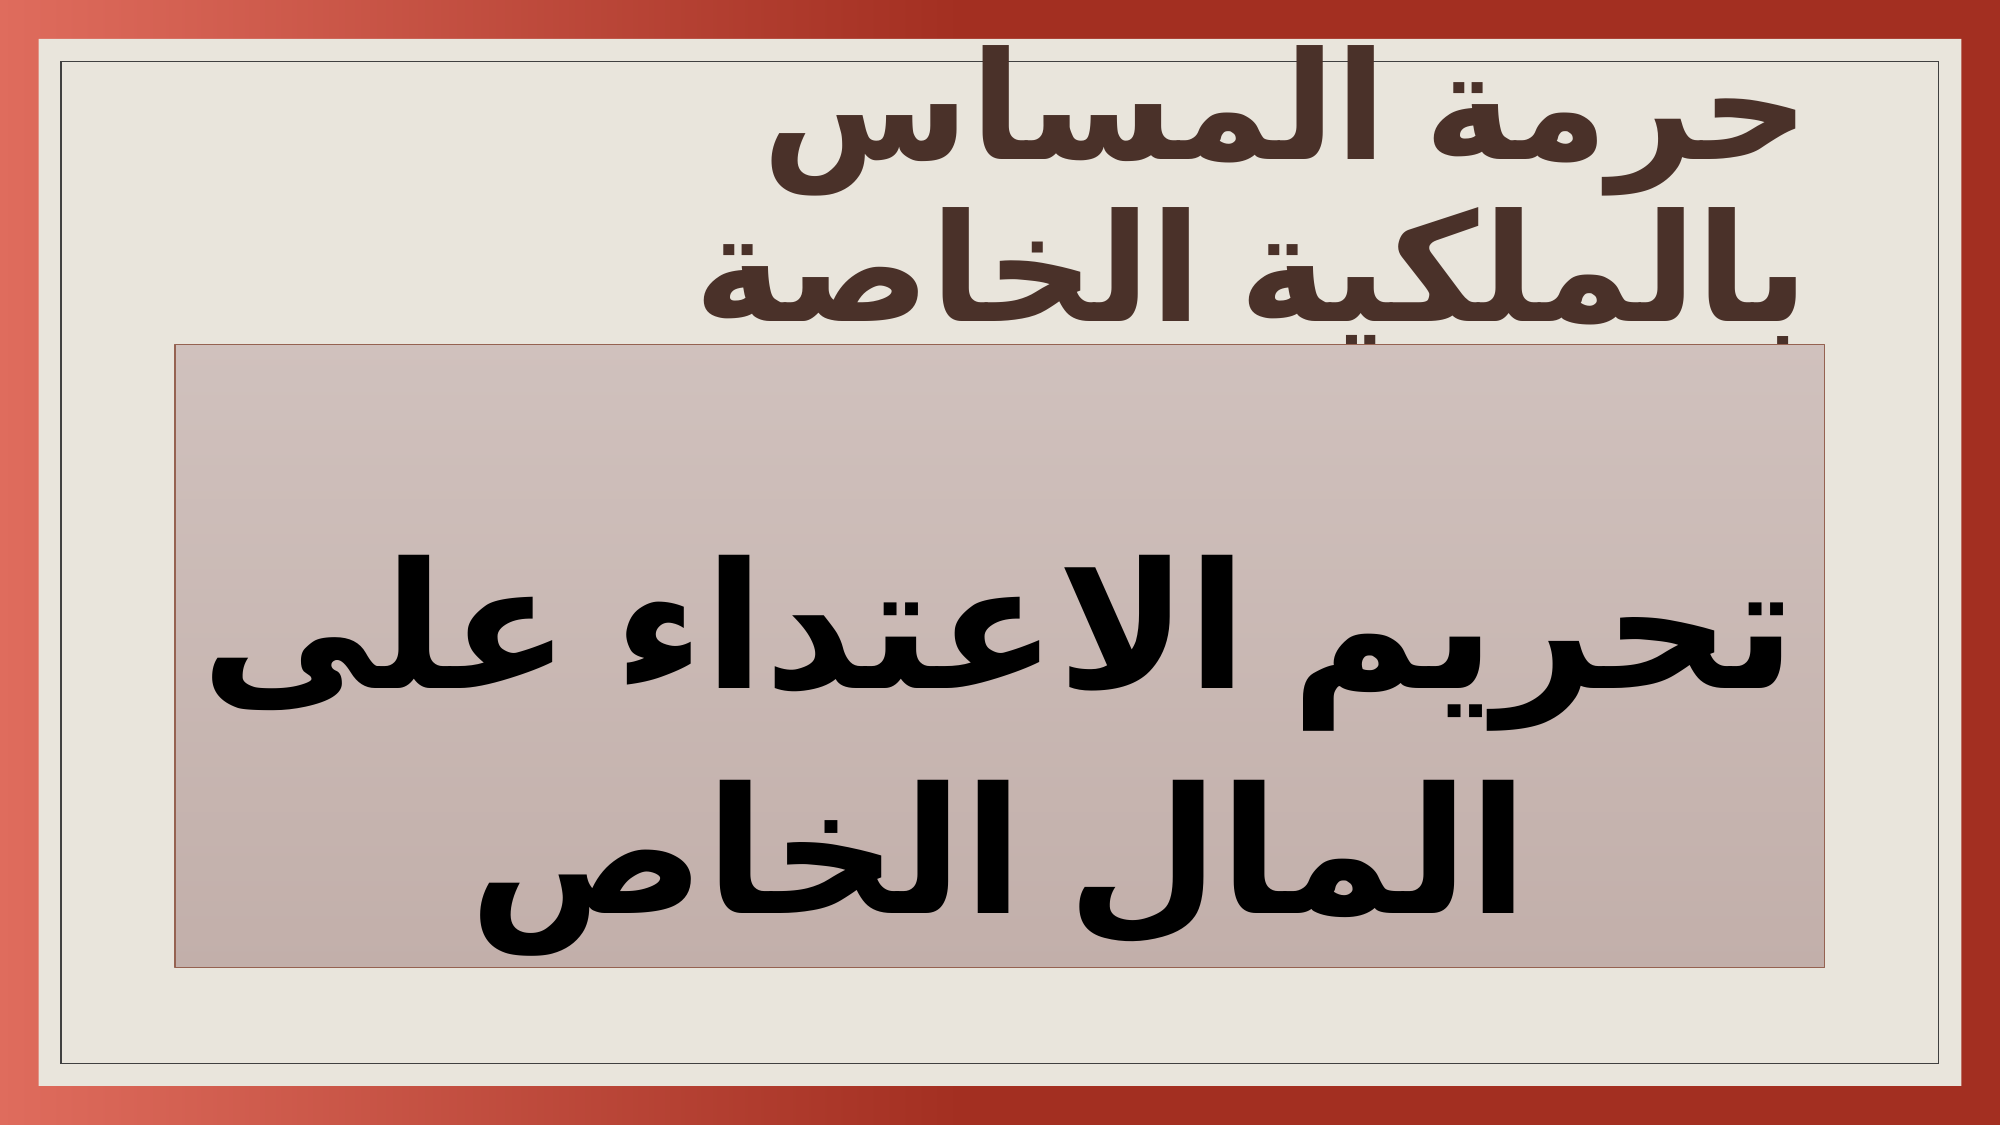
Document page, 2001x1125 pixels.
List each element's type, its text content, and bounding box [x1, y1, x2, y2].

title حرمة المساس بالملكية الخاصة [174, 92, 1825, 292]
list تحريم الاعتداء على المال الخاص [174, 344, 1825, 968]
